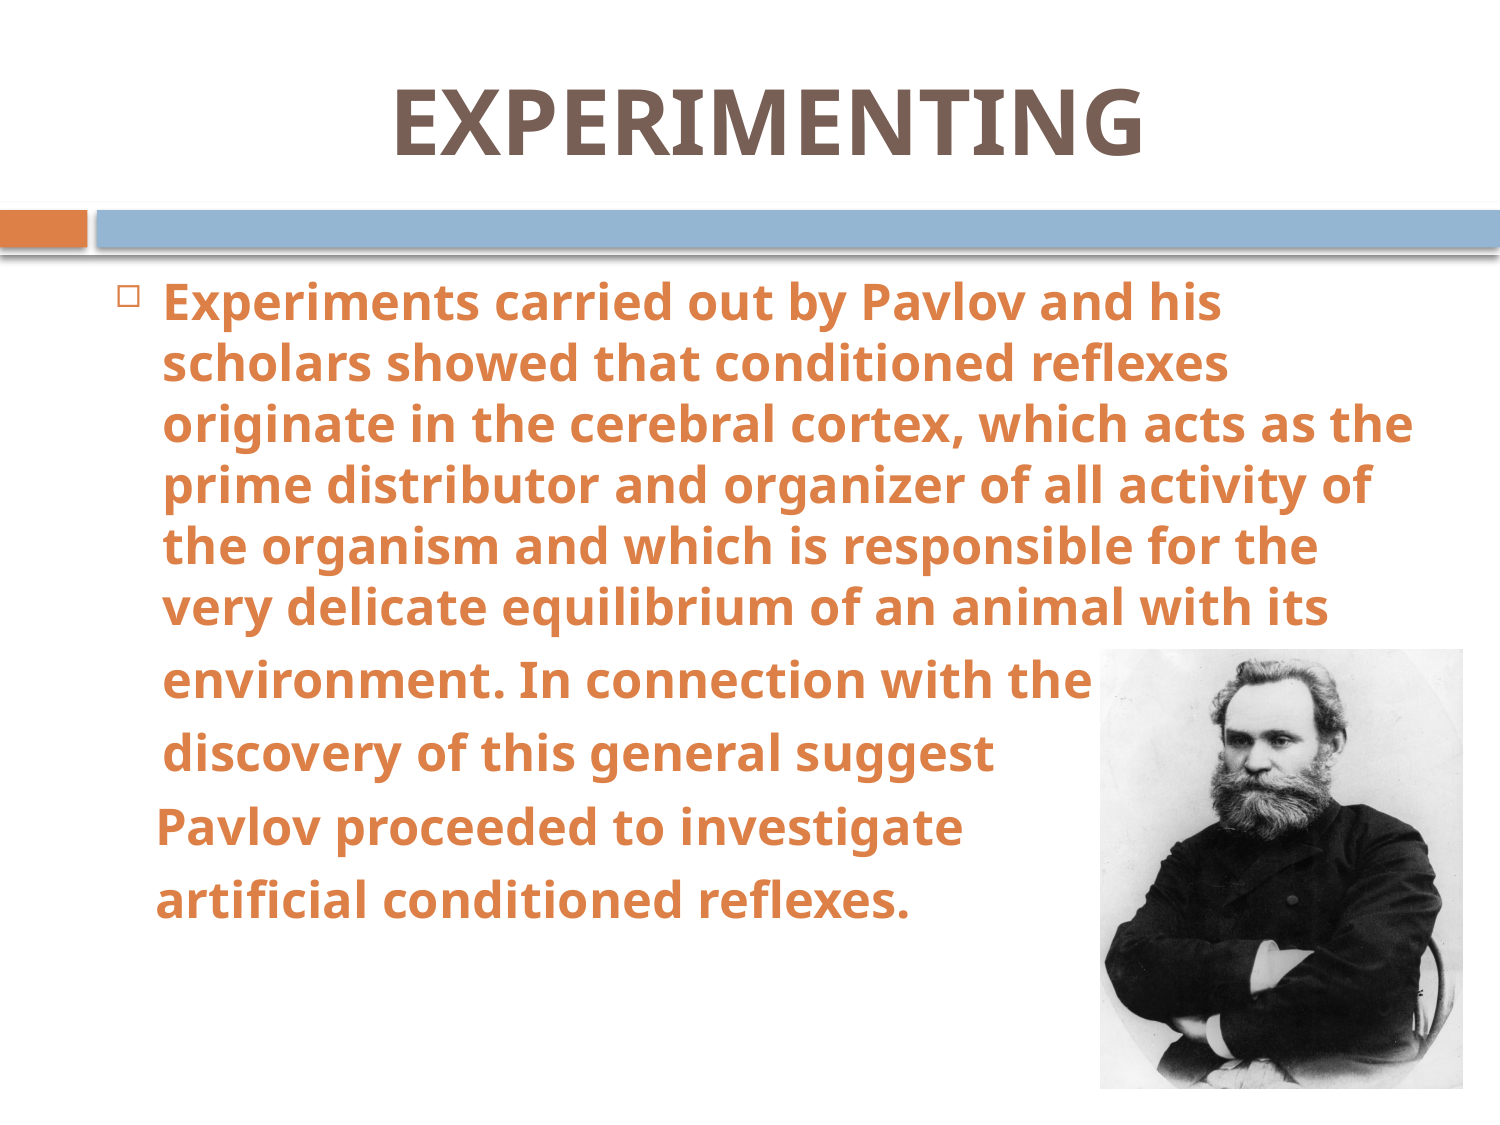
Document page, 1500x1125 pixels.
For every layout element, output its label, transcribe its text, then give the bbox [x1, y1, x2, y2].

picture [1099, 649, 1463, 1090]
title EXPERIMENTING [100, 37, 1438, 200]
list Experiments carried out by Pavlov and his scholars showed that conditioned reflexes originate in the cerebral cortex, which acts as the prime distributor and organizer of all activity of the organism and which is responsible for the very delicate equilibrium of an animal with its environment. In connection with the discovery of this general suggest Pavlov proceeded to investigate artificial conditioned reflexes. [100, 262, 1438, 1000]
